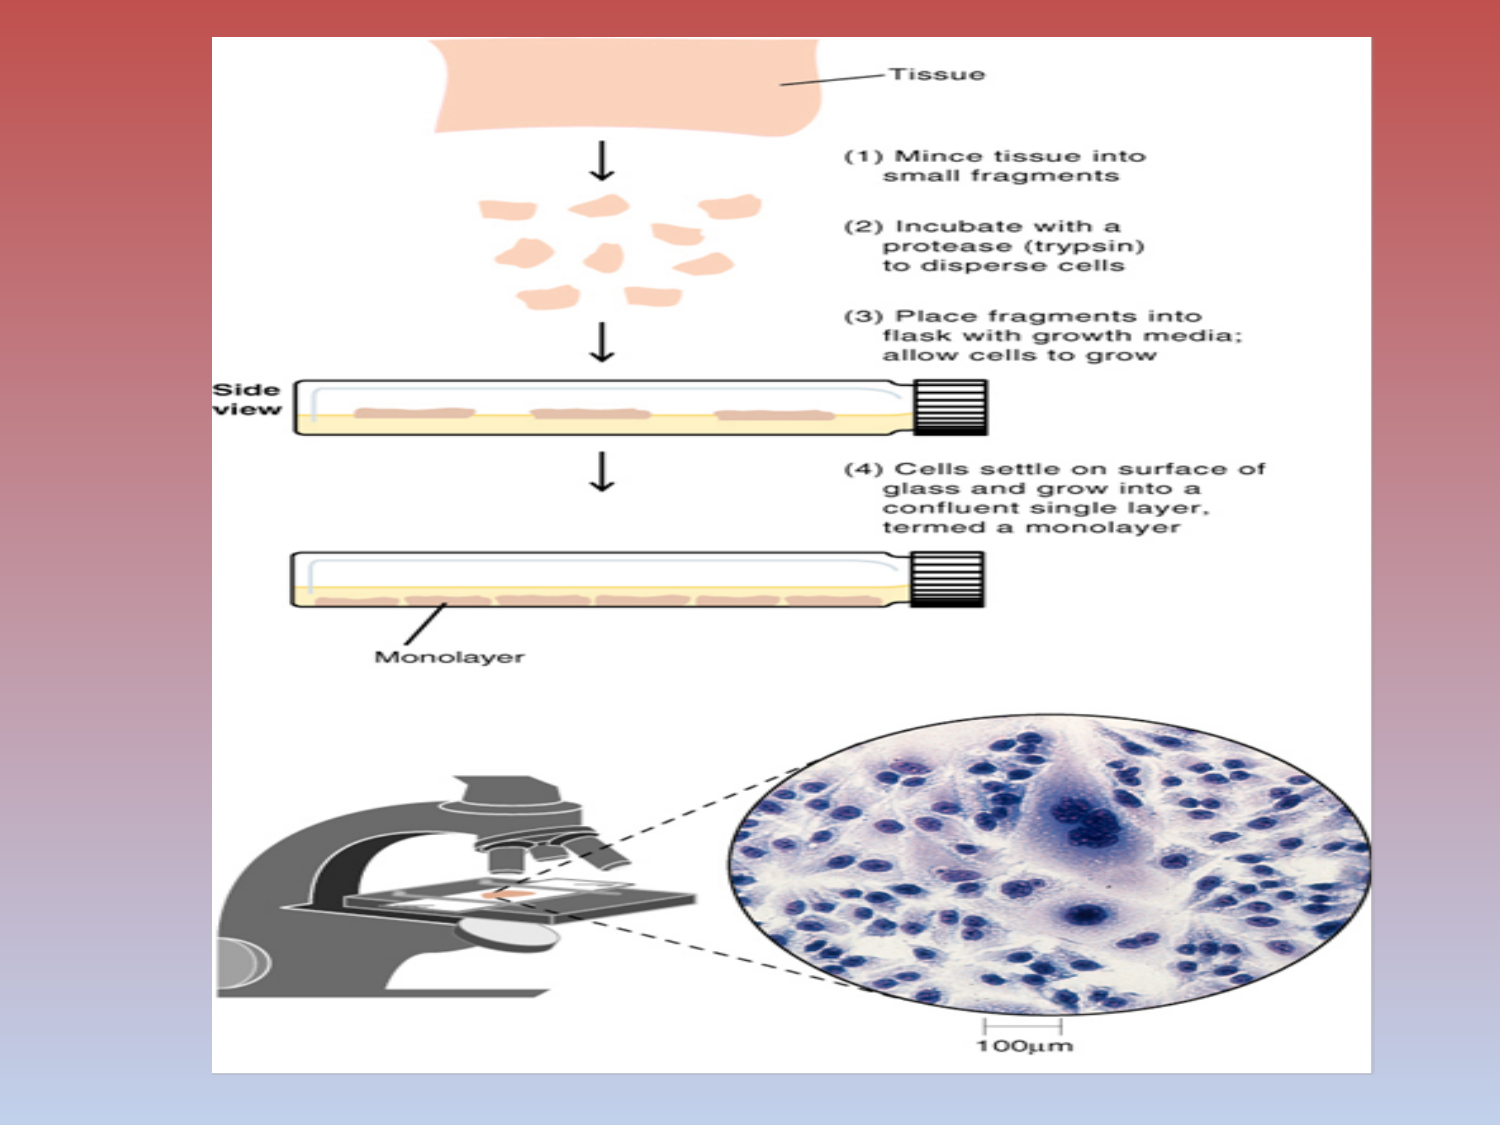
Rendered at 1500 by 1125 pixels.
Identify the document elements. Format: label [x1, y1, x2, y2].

list [212, 37, 1376, 1076]
